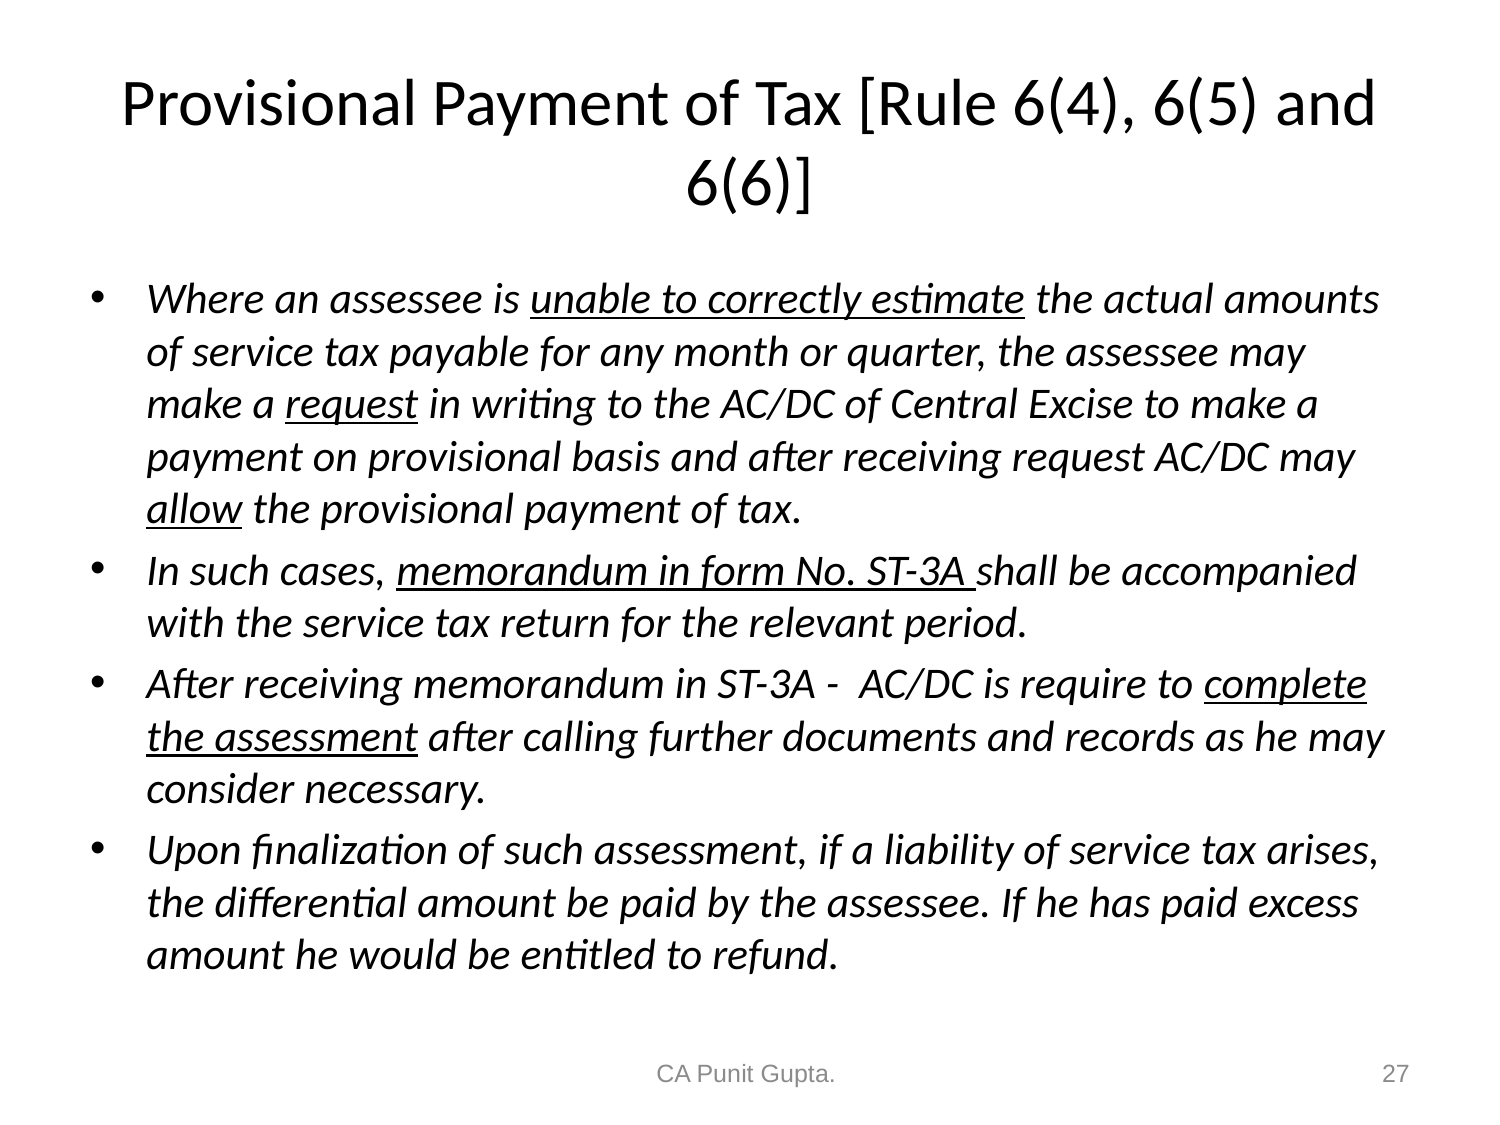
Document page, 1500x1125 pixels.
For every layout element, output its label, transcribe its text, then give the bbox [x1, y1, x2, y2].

slide_number 27 [1074, 1042, 1425, 1103]
footer CA Punit Gupta. [512, 1042, 988, 1103]
title Provisional Payment of Tax [Rule 6(4), 6(5) and 6(6)] [75, 45, 1425, 233]
list Where an assessee is unable to correctly estimate the actual amounts of service tax payable for any month or quarter, the assessee may make a request in writing to the AC/DC of Central Excise to make a payment on provisional basis and after receiving request AC/DC may allow the provisional payment of tax. In such cases, memorandum in form No. ST-3A shall be accompanied with the service tax return for the relevant period. After receiving memorandum in ST-3A - AC/DC is require to complete the assessment after calling further documents and records as he may consider necessary. Upon finalization of such assessment, if a liability of service tax arises, the differential amount be paid by the assessee. If he has paid excess amount he would be entitled to refund. [75, 262, 1425, 1005]
